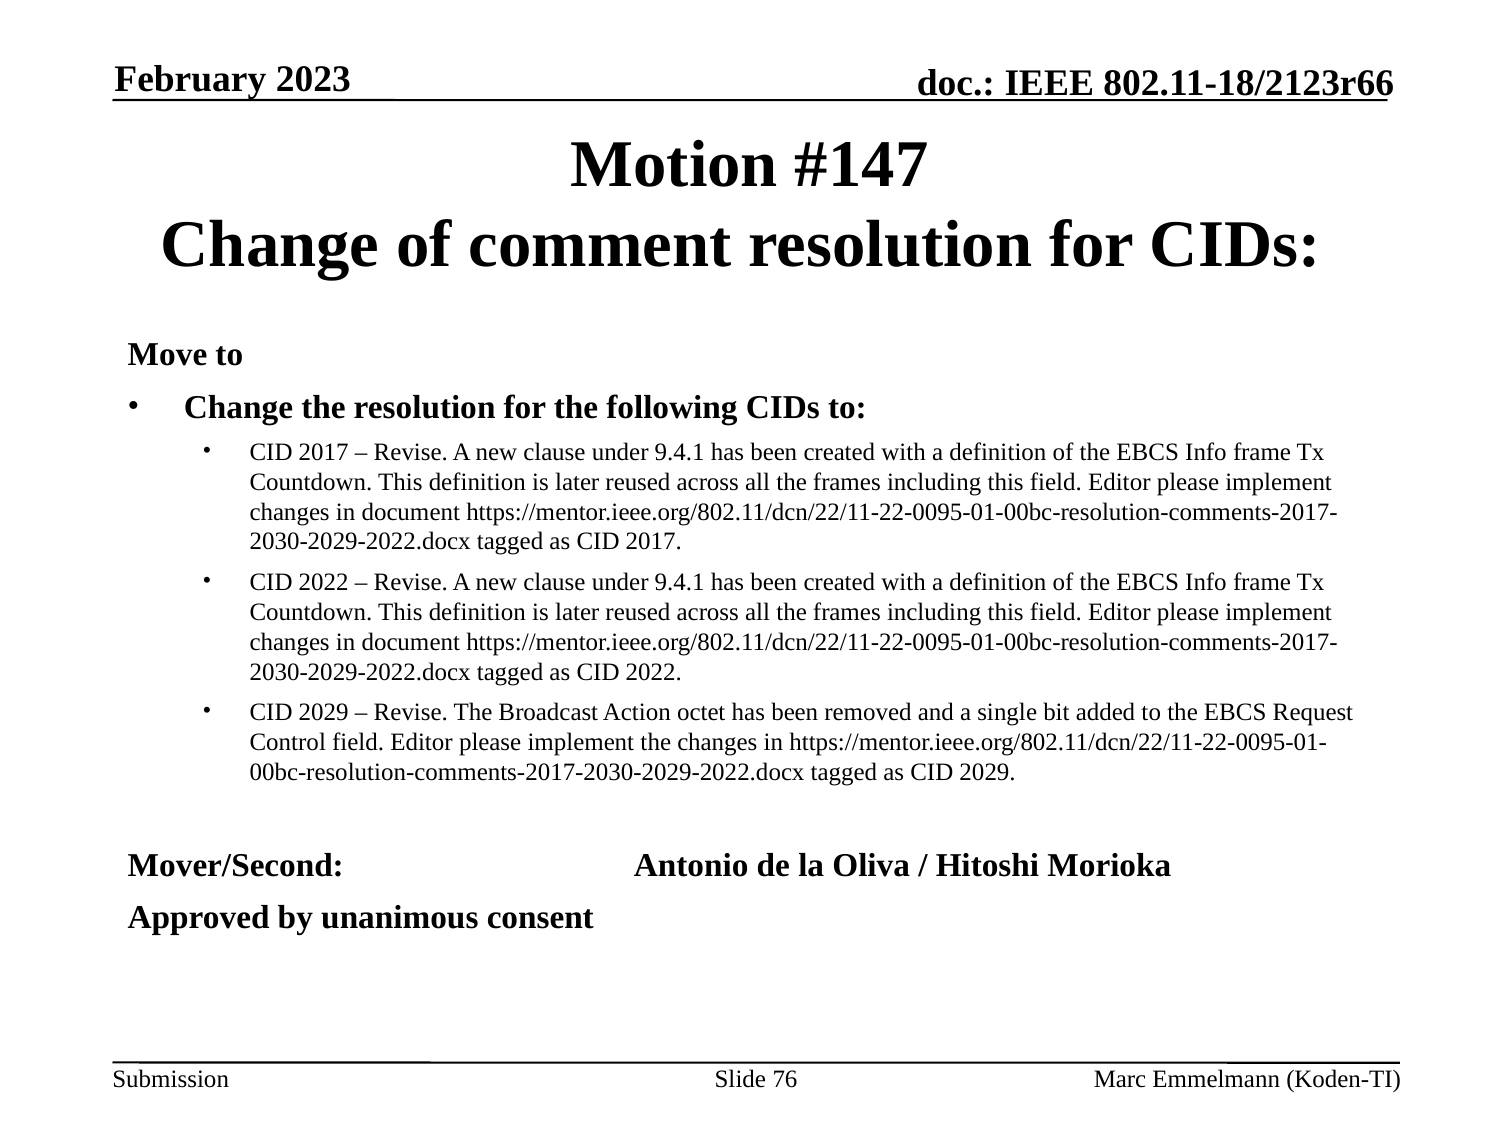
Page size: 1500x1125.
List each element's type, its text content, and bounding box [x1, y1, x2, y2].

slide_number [114, 54, 423, 100]
title Motion #147 Change of comment resolution for CIDs: [112, 112, 1388, 288]
list Move to Change the resolution for the following CIDs to: CID 2017 – Revise. A new clause under 9.4.1 has been created with a definition of the EBCS Info frame Tx Countdown. This definition is later reused across all the frames including this field. Editor please implement changes in document https://mentor.ieee.org/802.11/dcn/22/11-22-0095-01-00bc-resolution-comments-2017-2030-2029-2022.docx tagged as CID 2017. CID 2022 – Revise. A new clause under 9.4.1 has been created with a definition of the EBCS Info frame Tx Countdown. This definition is later reused across all the frames including this field. Editor please implement changes in document https://mentor.ieee.org/802.11/dcn/22/11-22-0095-01-00bc-resolution-comments-2017-2030-2029-2022.docx tagged as CID 2022. CID 2029 – Revise. The Broadcast Action octet has been removed and a single bit added to the EBCS Request Control field. Editor please implement the changes in https://mentor.ieee.org/802.11/dcn/22/11-22-0095-01-00bc-resolution-comments-2017-2030-2029-2022.docx tagged as CID 2029. Mover/Second: Antonio de la Oliva / Hitoshi Morioka Approved by unanimous consent [112, 324, 1388, 1000]
slide_number Slide 76 [712, 1061, 800, 1123]
footer Marc Emmelmann (Koden-TI) [878, 1061, 1402, 1093]
